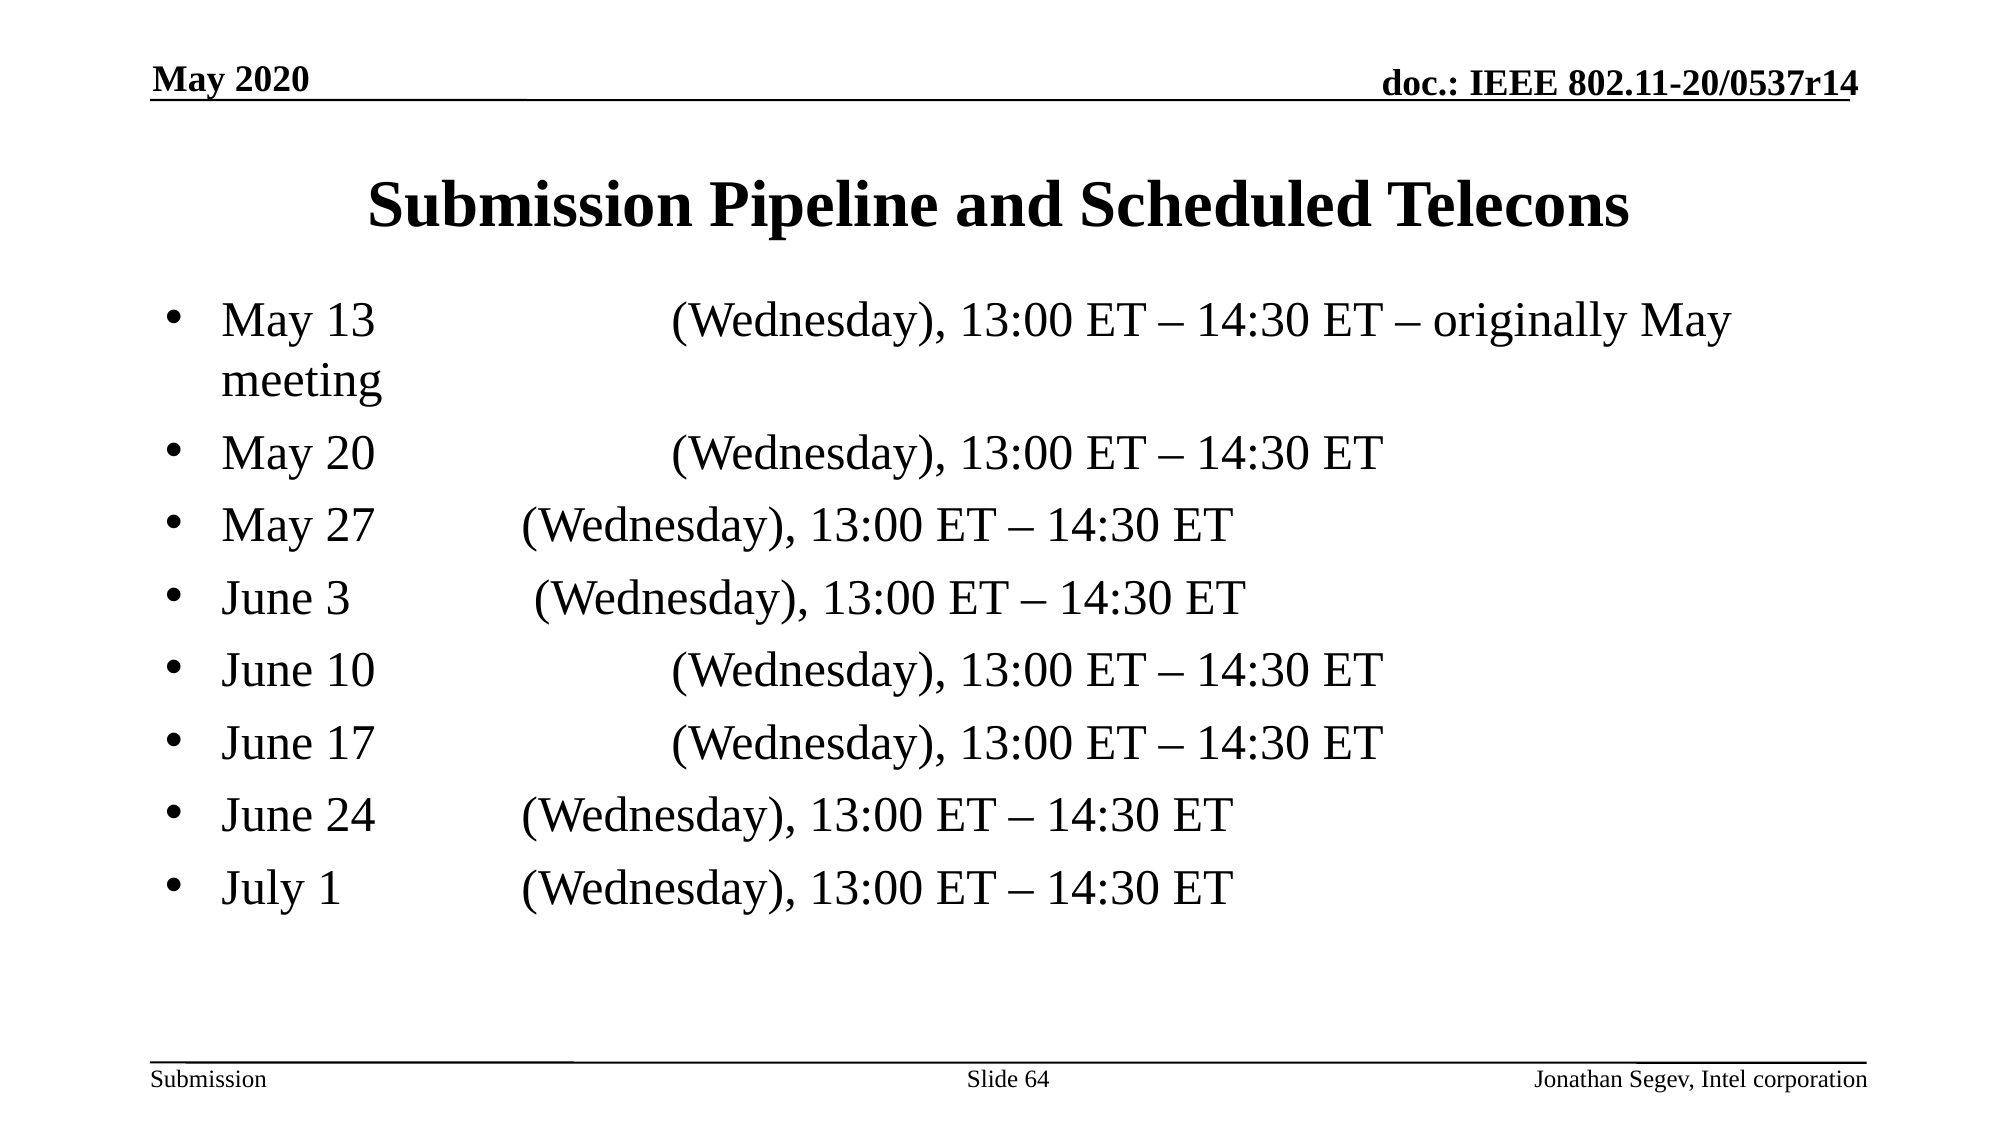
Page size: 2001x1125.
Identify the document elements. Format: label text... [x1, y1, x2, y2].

footer Jonathan Segev, Intel corporation [1171, 1061, 1869, 1093]
title Submission Pipeline and Scheduled Telecons [149, 112, 1850, 278]
slide_number Slide 64 [950, 1061, 1067, 1123]
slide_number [152, 54, 563, 100]
list May 13 (Wednesday), 13:00 ET – 14:30 ET – originally May meeting May 20 (Wednesday), 13:00 ET – 14:30 ET May 27 (Wednesday), 13:00 ET – 14:30 ET June 3 (Wednesday), 13:00 ET – 14:30 ET June 10 (Wednesday), 13:00 ET – 14:30 ET June 17 (Wednesday), 13:00 ET – 14:30 ET June 24 (Wednesday), 13:00 ET – 14:30 ET July 1 (Wednesday), 13:00 ET – 14:30 ET [149, 278, 1850, 670]
